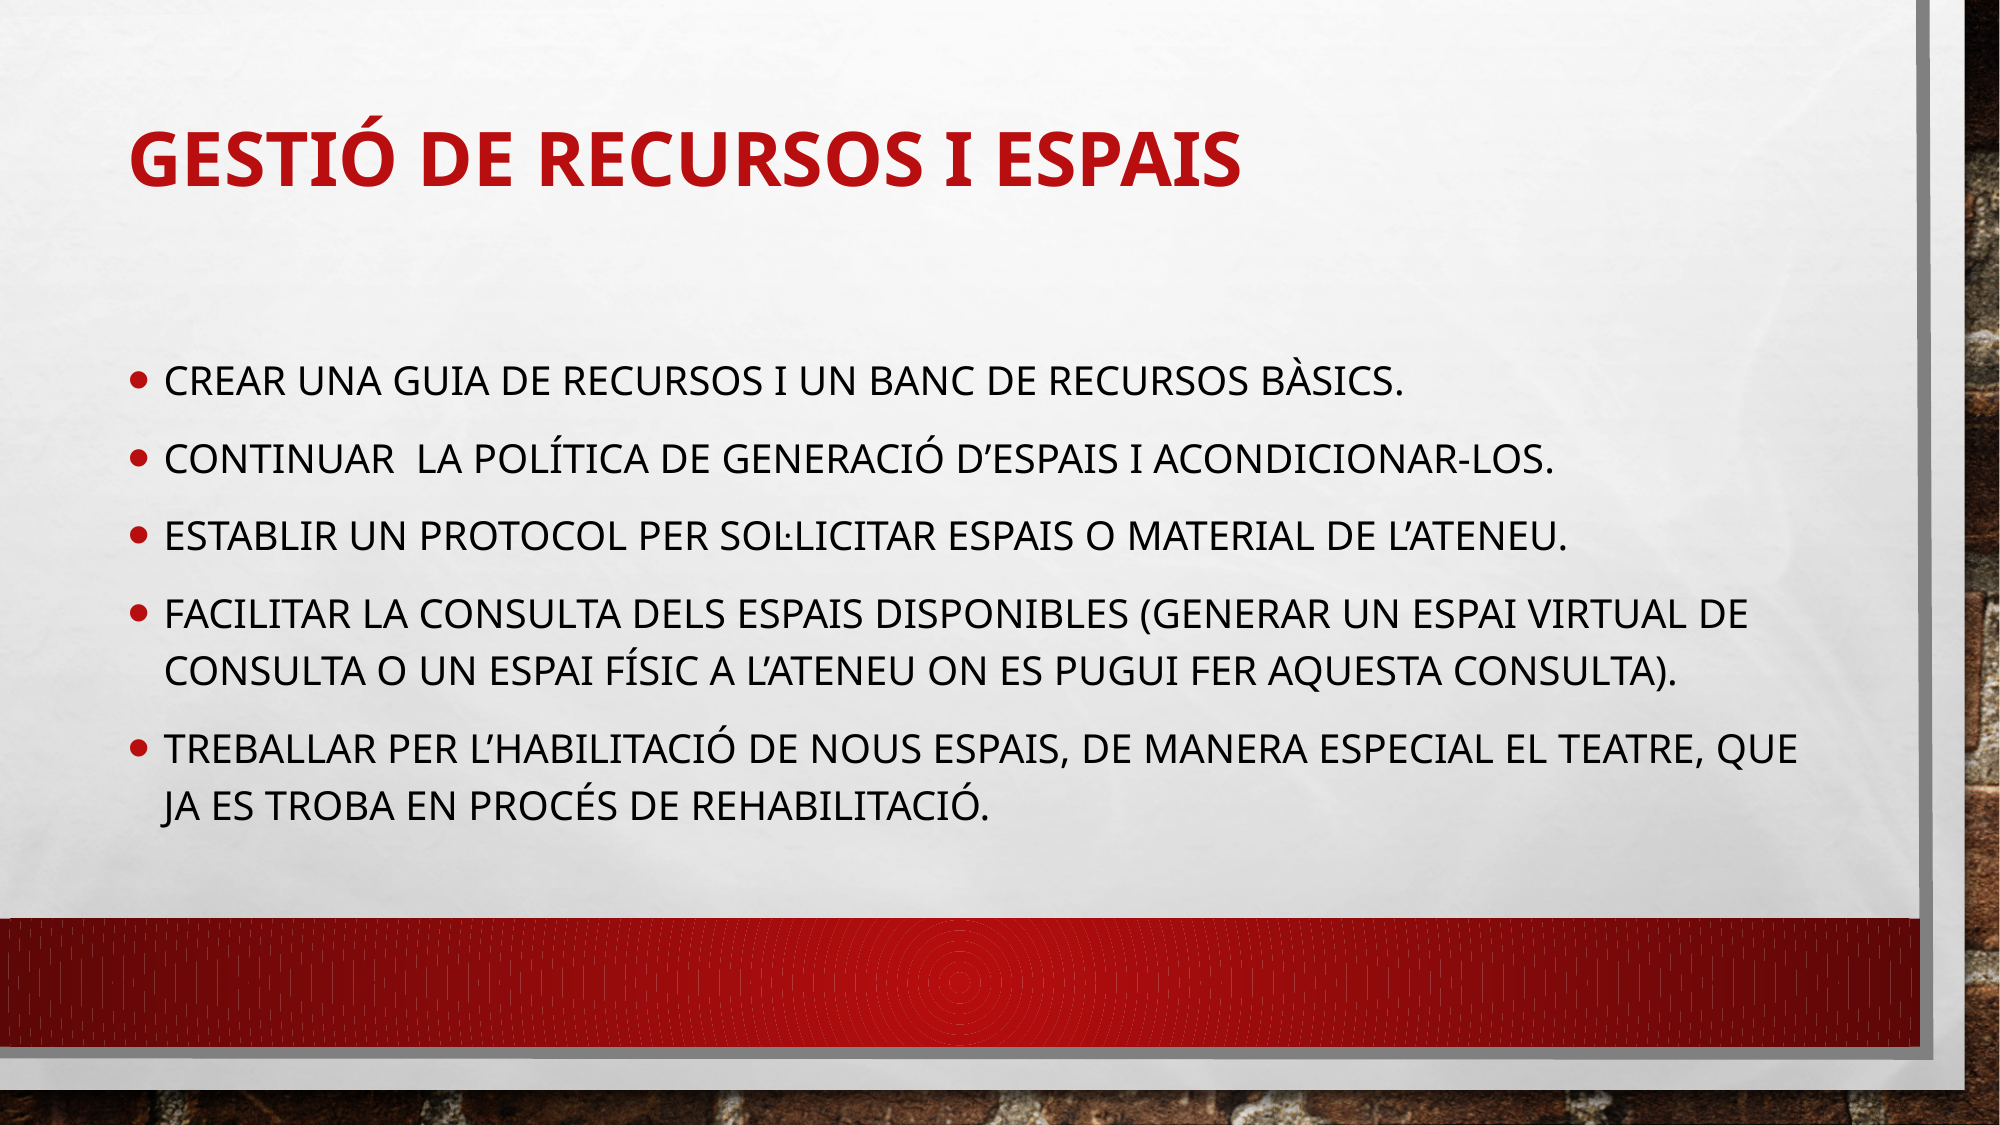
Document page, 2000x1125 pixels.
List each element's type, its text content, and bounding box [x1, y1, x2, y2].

title Gestió de recursos i espais [112, 112, 1818, 302]
list Crear una Guia de Recursos i un Banc de Recursos Bàsics. Continuar la política de generació d’espais i acondicionar-los. Establir un protocol per sol·licitar espais o material de l’Ateneu. Facilitar la consulta dels espais disponibles (generar un espai virtual de consulta o un espai físic a l’Ateneu on es pugui fer aquesta consulta). Treballar per l’habilitació de nous espais, de manera especial el teatre, que ja es troba en procés de rehabilitació. [112, 338, 1818, 882]
picture [0, 0, 2000, 1125]
